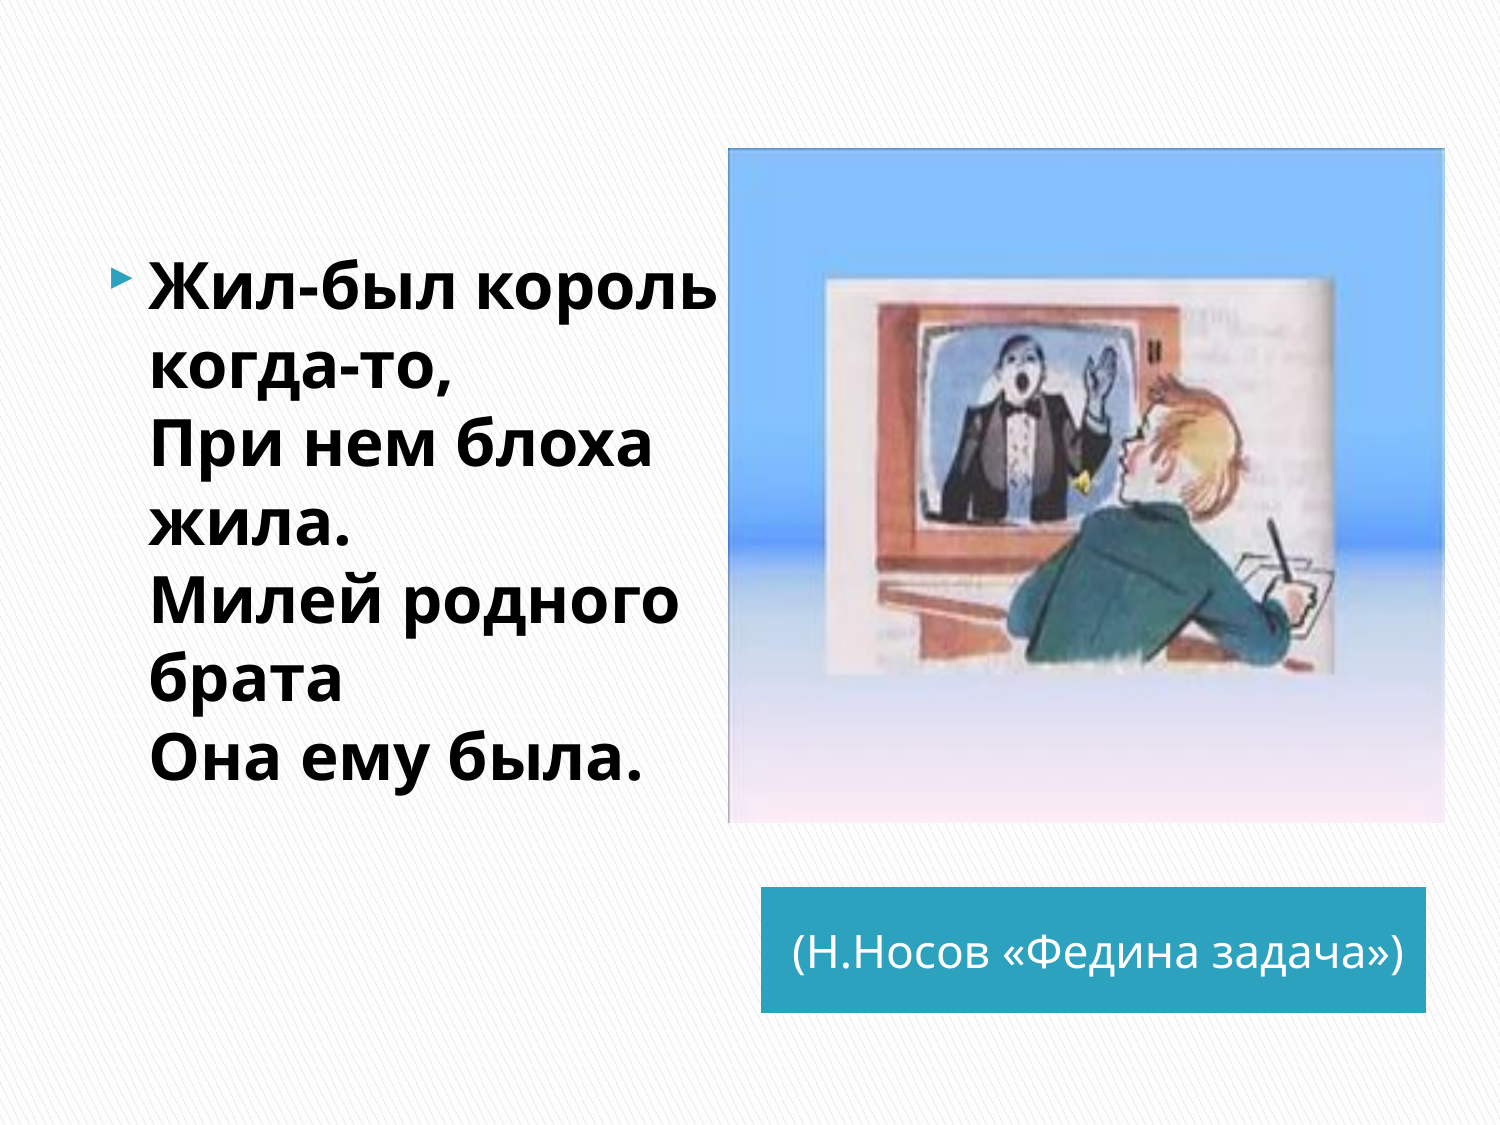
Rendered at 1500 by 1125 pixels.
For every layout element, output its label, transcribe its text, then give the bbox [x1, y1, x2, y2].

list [728, 148, 1446, 823]
list (Н.Носов «Федина задача») [761, 887, 1426, 1013]
list Жил-был король когда-то, При нем блоха жила. Милей родного брата Она ему была. [75, 236, 738, 884]
